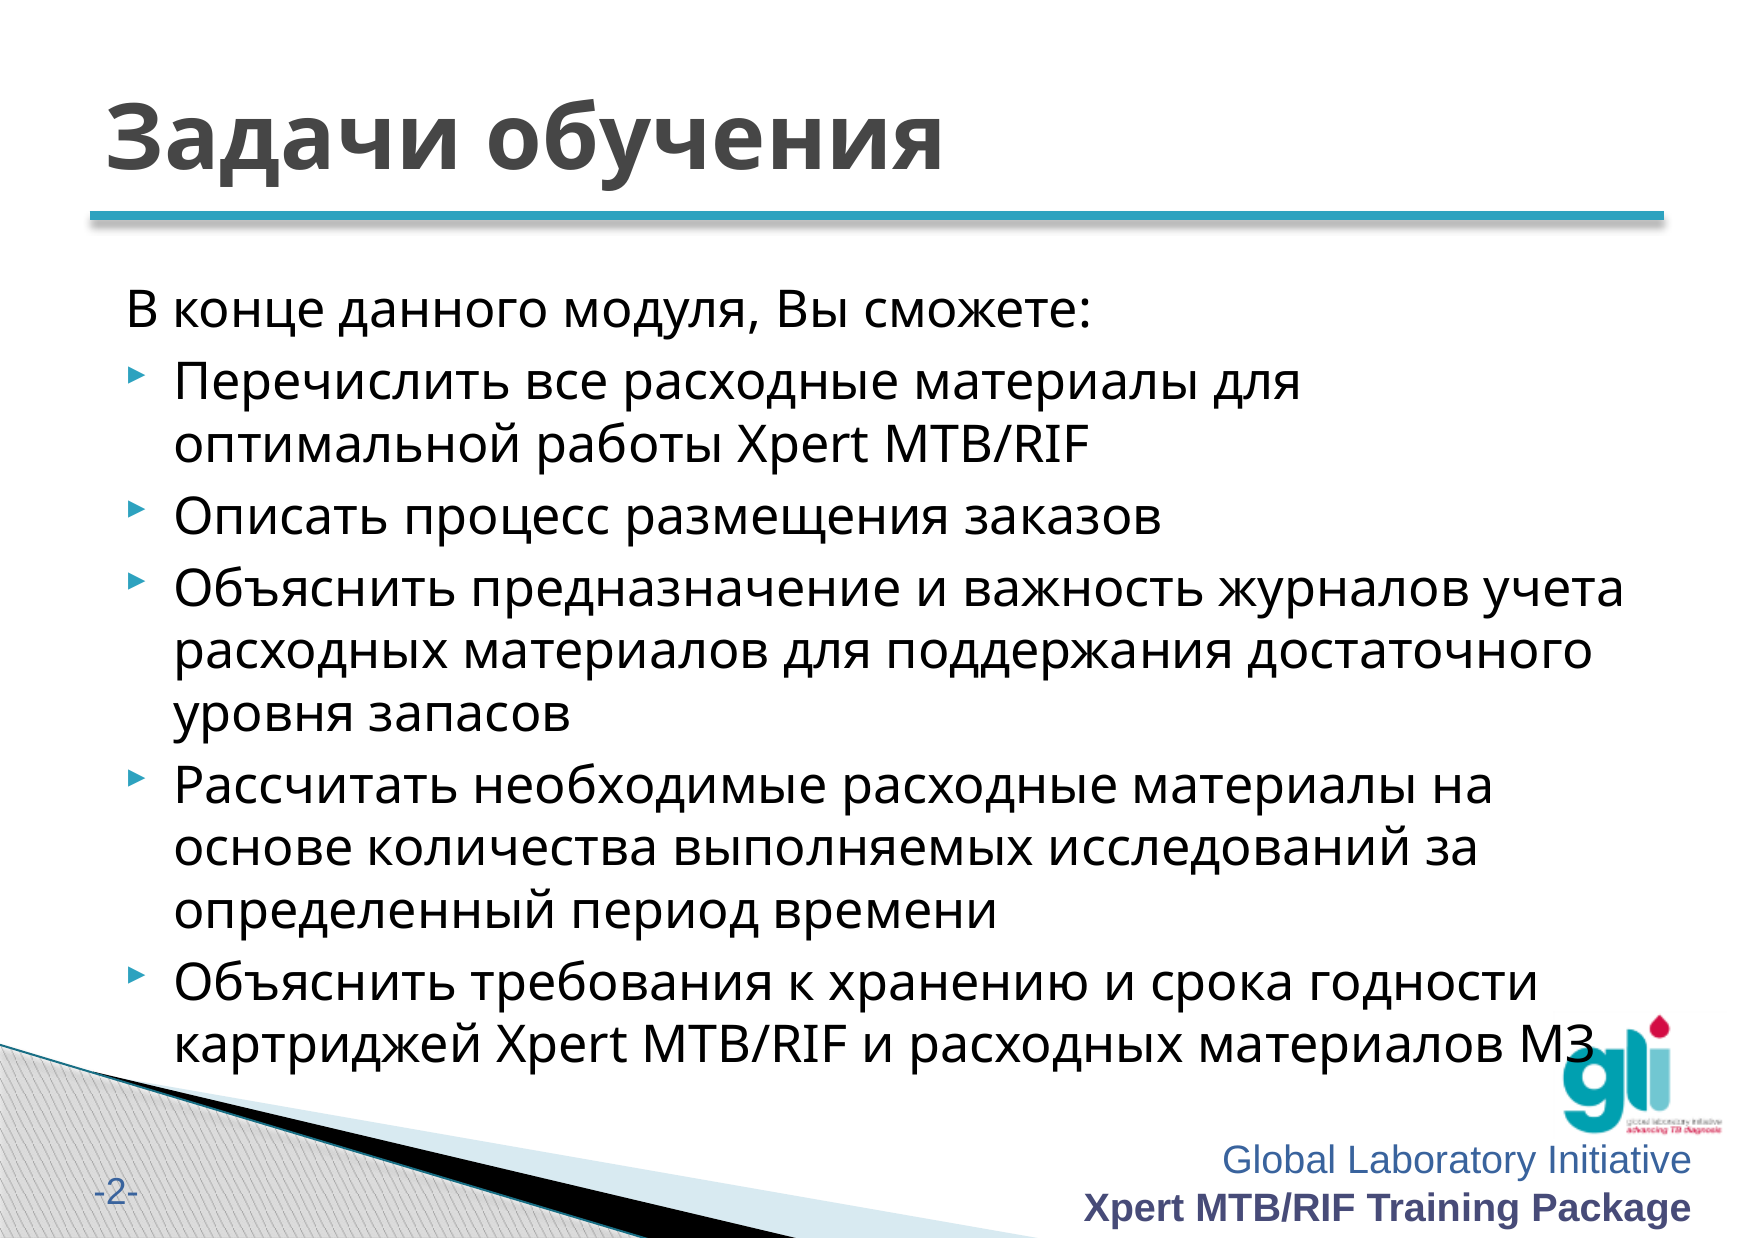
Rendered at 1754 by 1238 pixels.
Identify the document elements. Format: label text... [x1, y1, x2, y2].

text_box [0, 0, 1754, 224]
list В конце данного модуля, Вы сможете: Перечислить все расходные материалы для оптимальной работы Xpert MTB/RIF Описать процесс размещения заказов Объяснить предназначение и важность журналов учета расходных материалов для поддержания достаточного уровня запасов Рассчитать необходимые расходные материалы на основе количества выполняемых исследований за определенный период времени Объяснить требования к хранению и срока годности картриджей Xpert MTB/RIF и расходных материалов МЗ [87, 267, 1666, 996]
picture [1553, 1011, 1727, 1139]
